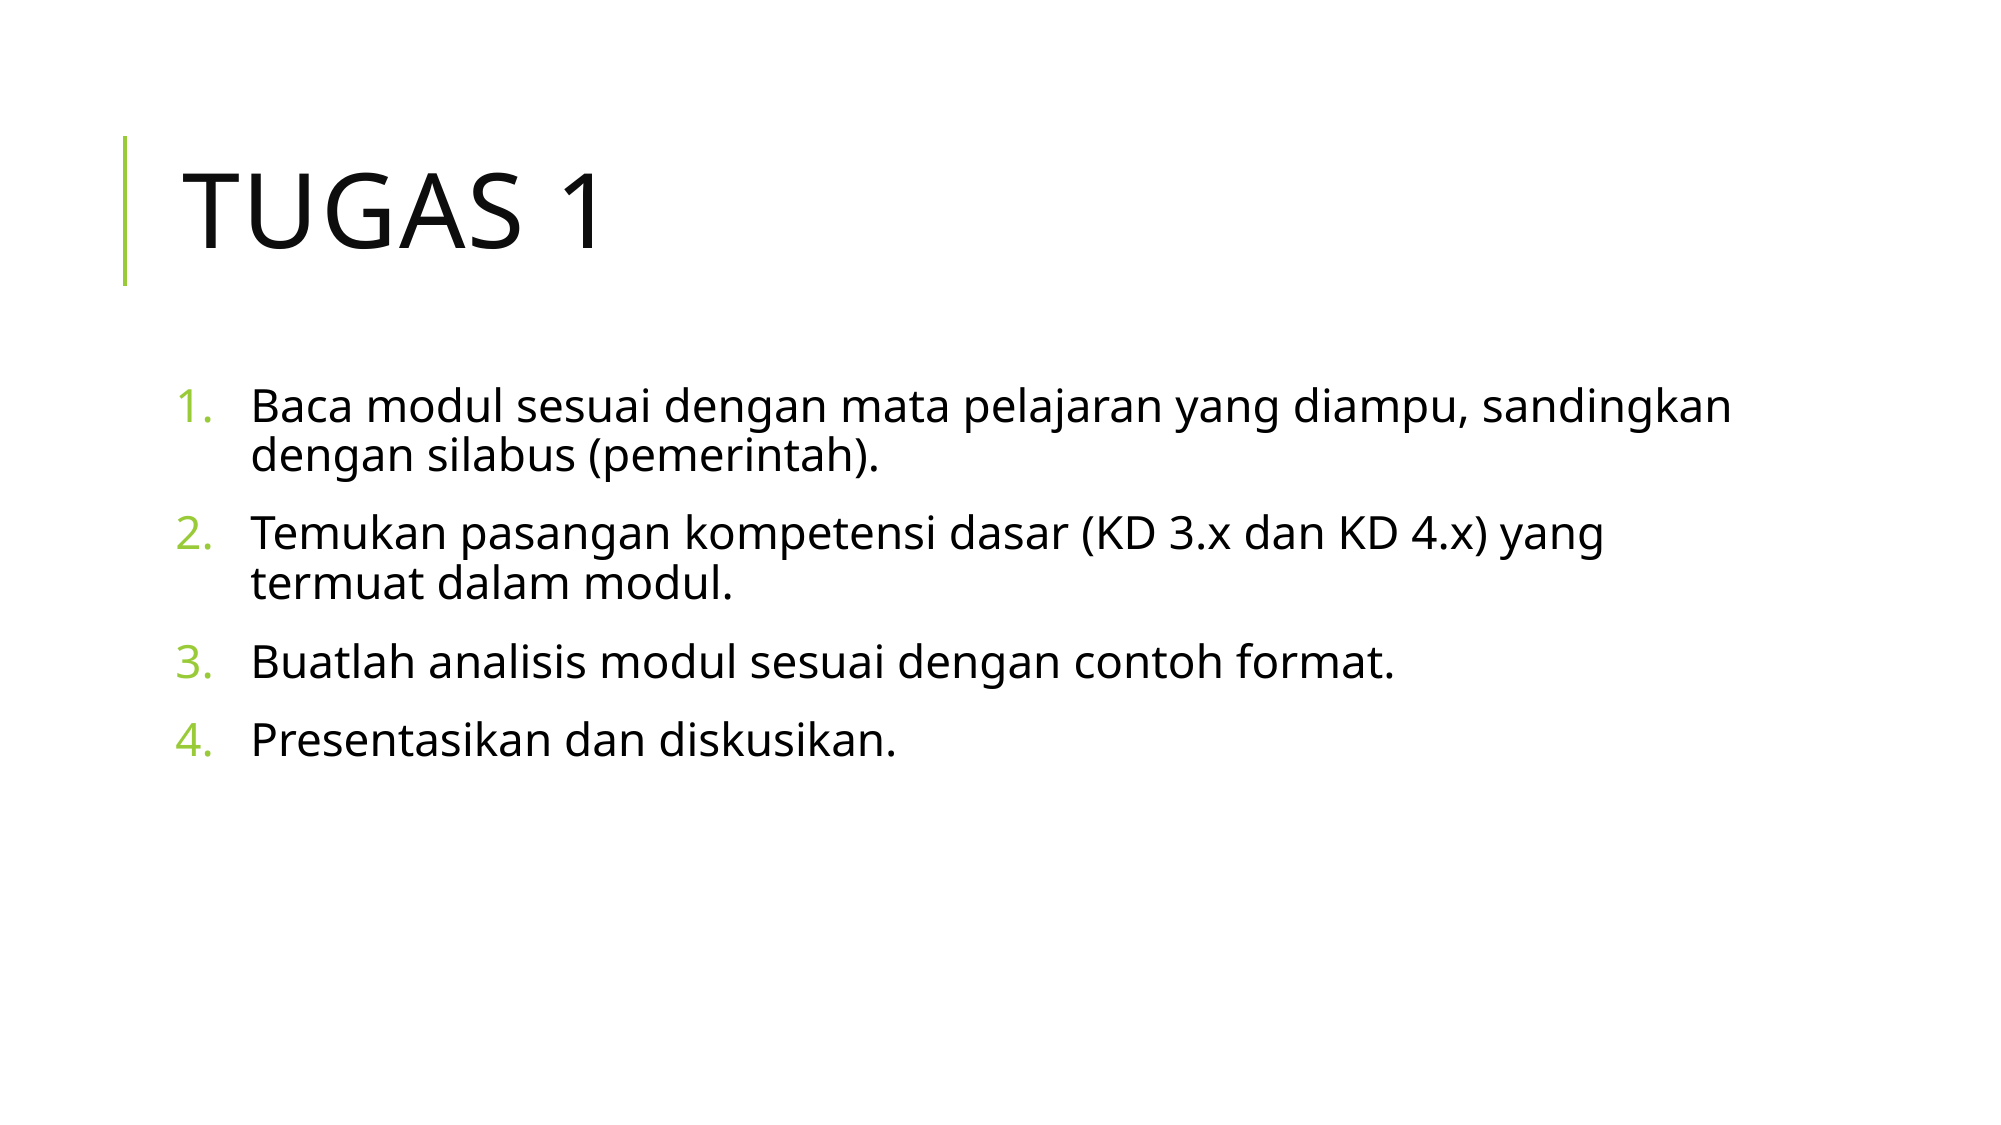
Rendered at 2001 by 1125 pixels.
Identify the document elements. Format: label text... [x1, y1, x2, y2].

list Baca modul sesuai dengan mata pelajaran yang diampu, sandingkan dengan silabus (pemerintah). Temukan pasangan kompetensi dasar (KD 3.x dan KD 4.x) yang termuat dalam modul. Buatlah analisis modul sesuai dengan contoh format. Presentasikan dan diskusikan. [168, 375, 1763, 1035]
title Tugas 1 [168, 96, 1763, 342]
